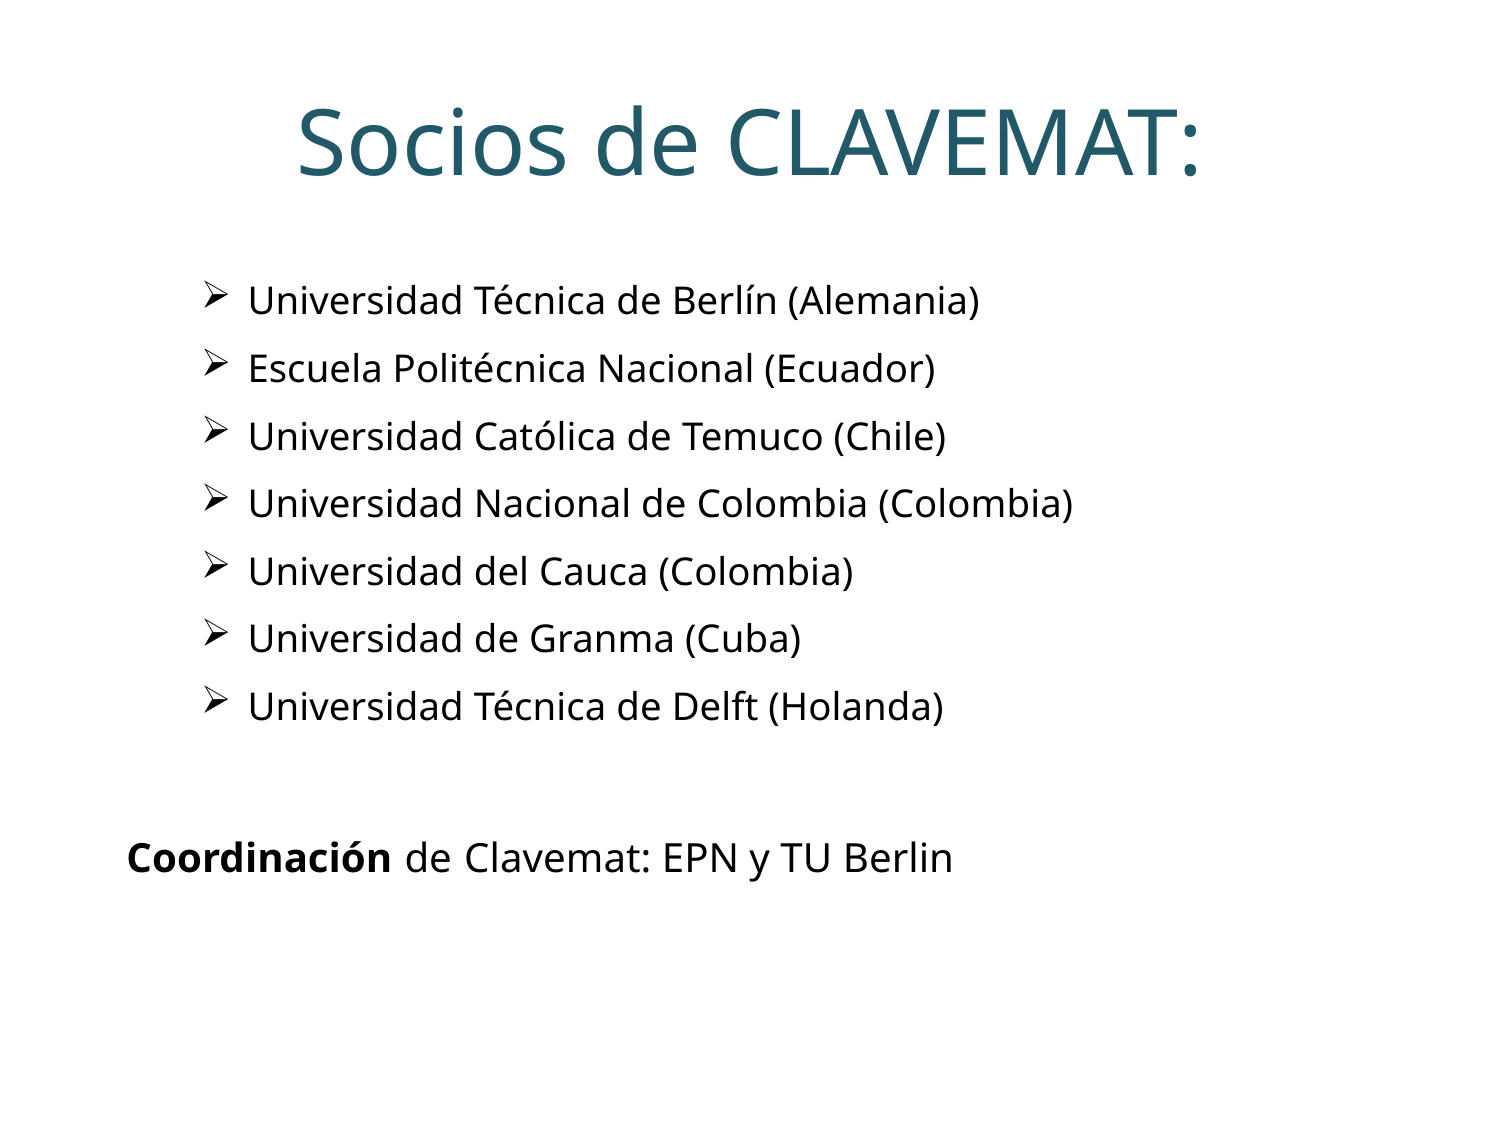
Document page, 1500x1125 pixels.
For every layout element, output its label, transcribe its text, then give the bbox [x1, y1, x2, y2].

title Socios de CLAVEMAT: [75, 45, 1425, 233]
list Universidad Técnica de Berlín (Alemania) Escuela Politécnica Nacional (Ecuador) Universidad Católica de Temuco (Chile) Universidad Nacional de Colombia (Colombia) Universidad del Cauca (Colombia) Universidad de Granma (Cuba) Universidad Técnica de Delft (Holanda) Coordinación de Clavemat: EPN y TU Berlin [111, 255, 1399, 894]
